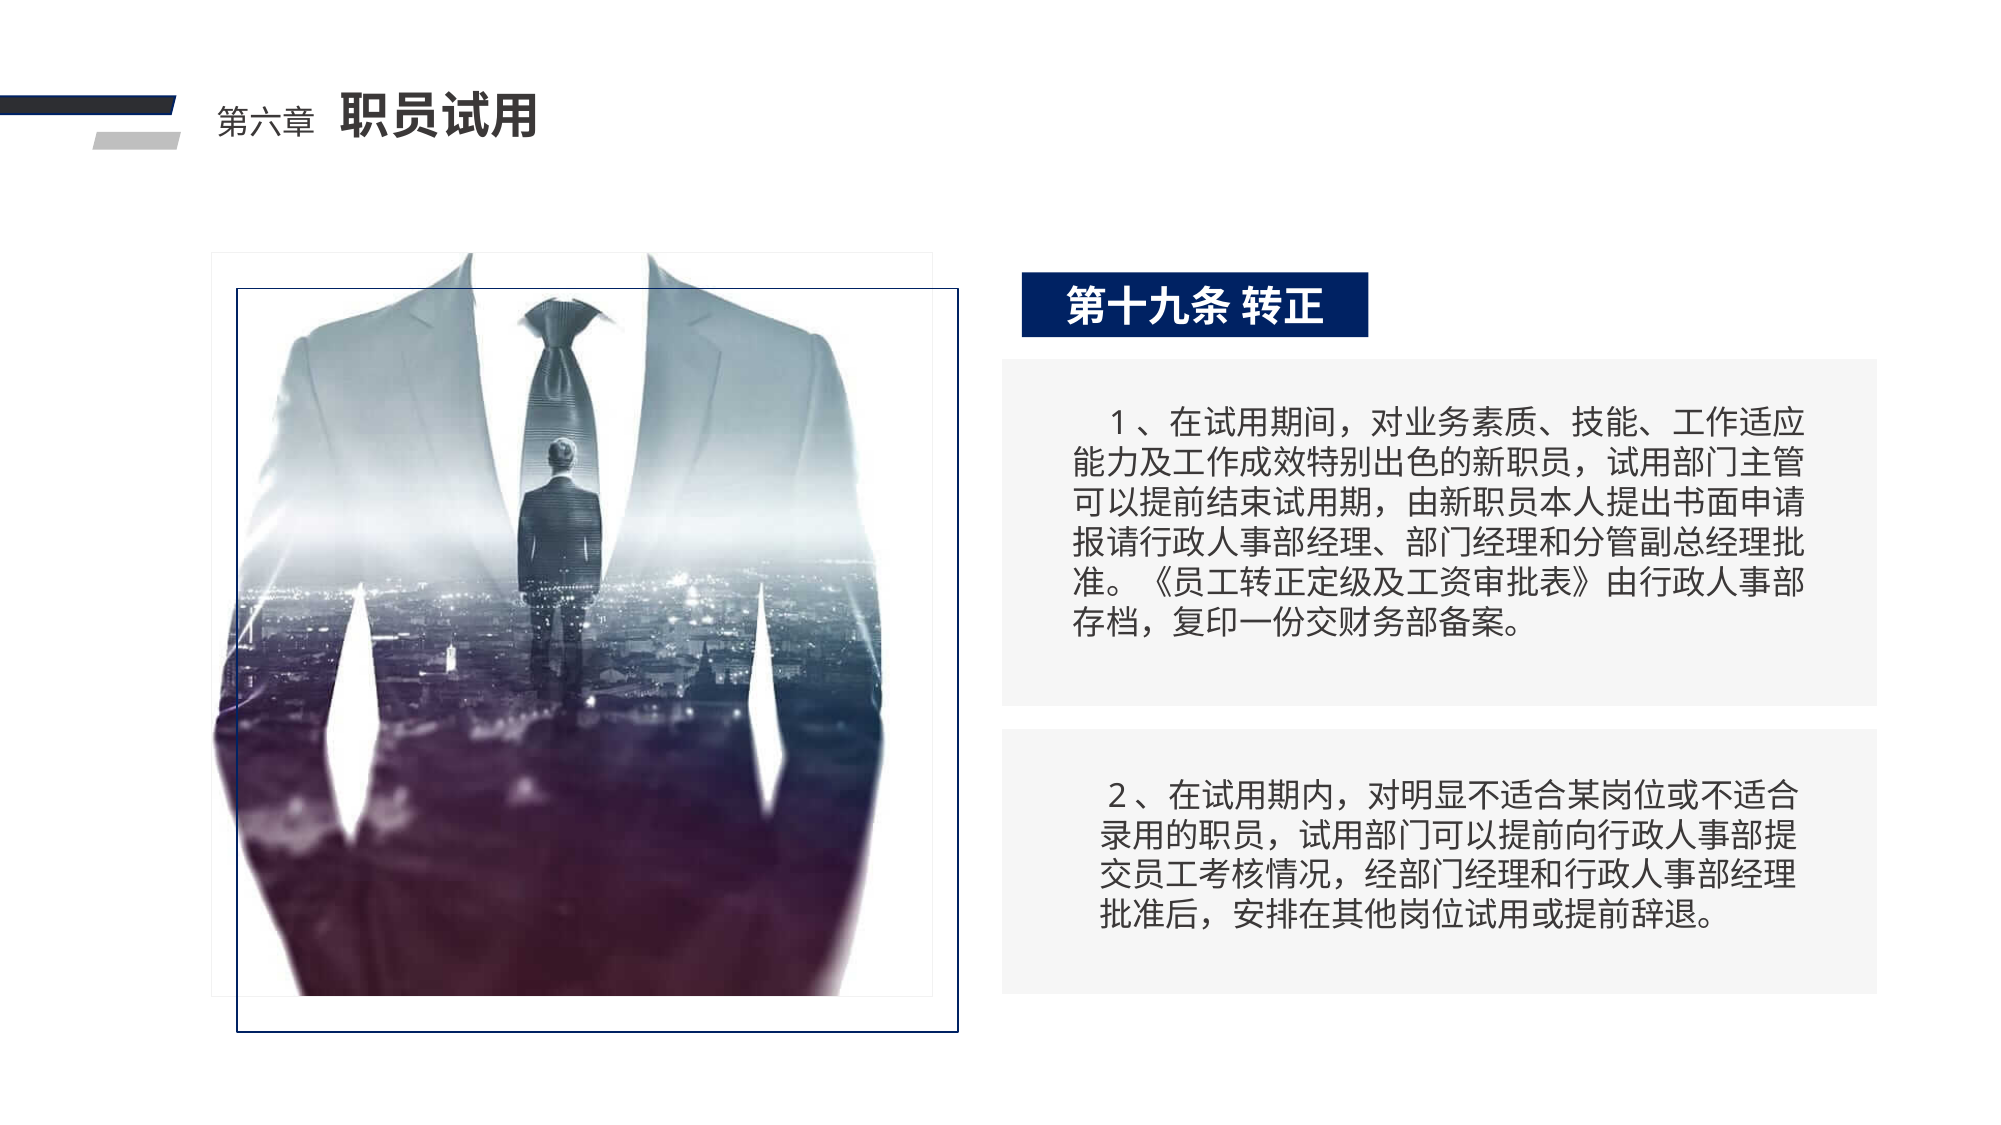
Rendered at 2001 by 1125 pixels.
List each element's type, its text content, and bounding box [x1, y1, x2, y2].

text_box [999, 357, 1879, 708]
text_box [999, 727, 1879, 996]
text_box 第十九条 转正 [1021, 272, 1369, 338]
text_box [0, 96, 181, 150]
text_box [211, 252, 958, 1032]
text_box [201, 75, 689, 152]
